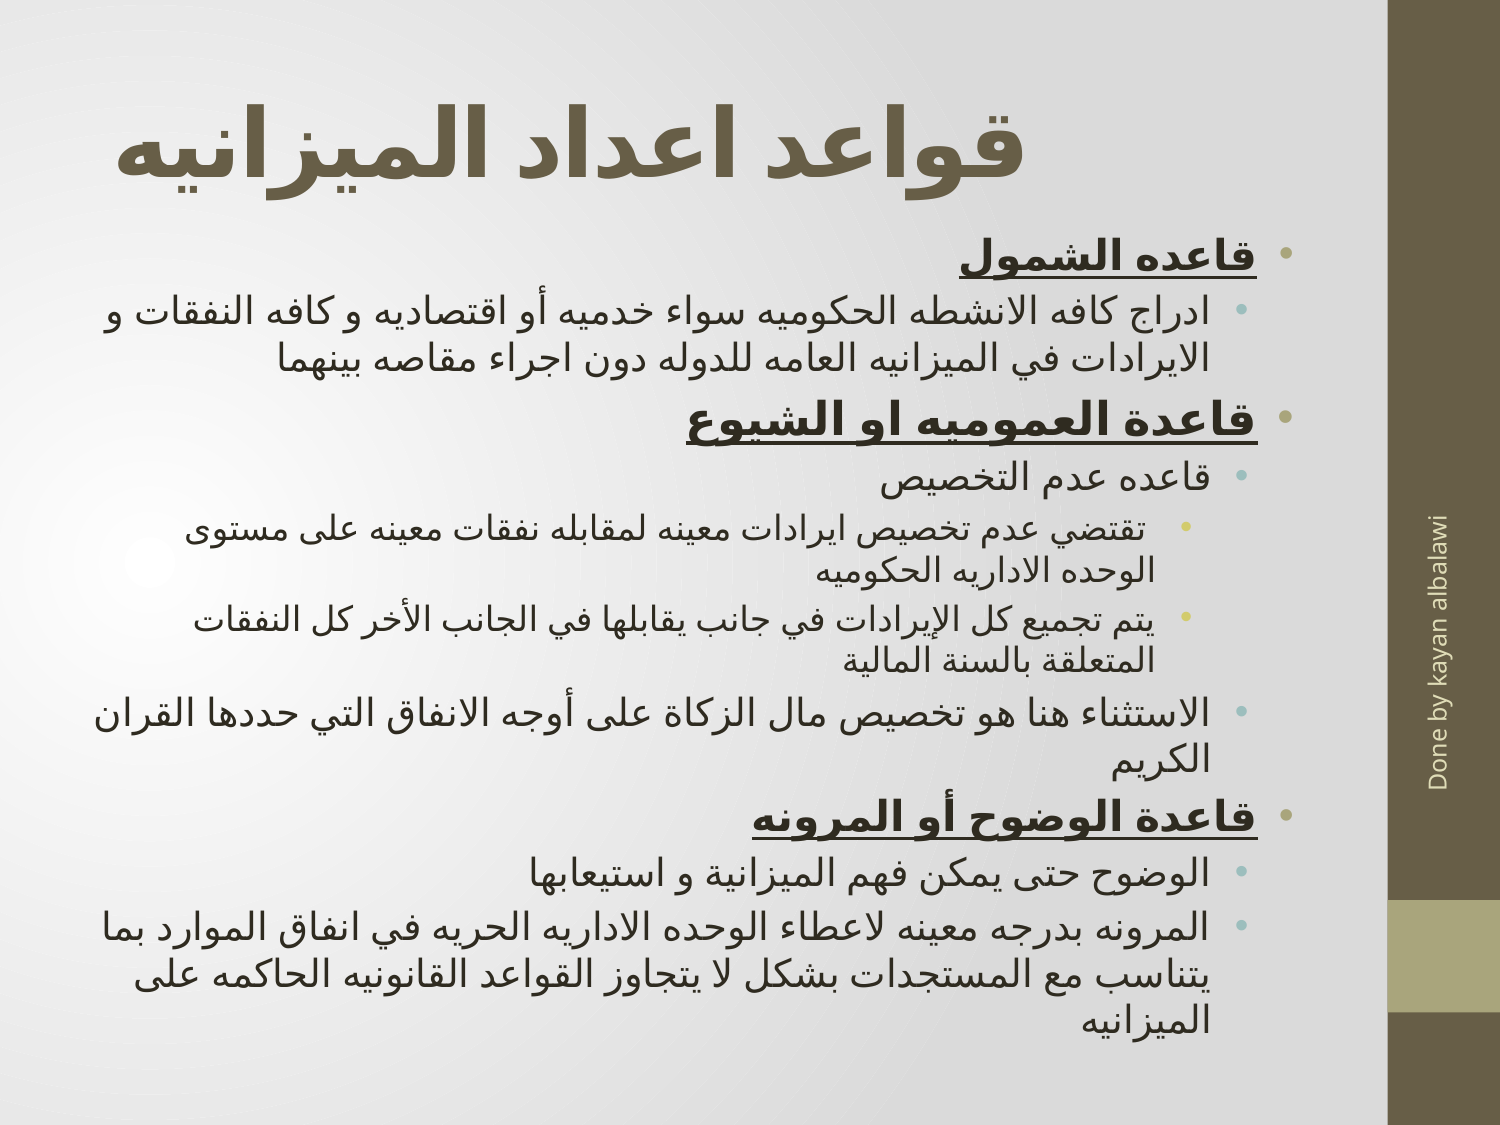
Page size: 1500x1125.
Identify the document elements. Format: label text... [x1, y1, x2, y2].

footer Done by kayan albalawi [1408, 500, 1469, 889]
list قاعده الشمول ادراج كافه الانشطه الحكوميه سواء خدميه أو اقتصاديه و كافه النفقات و الايرادات في الميزانيه العامه للدوله دون اجراء مقاصه بينهما قاعدة العموميه او الشيوع قاعده عدم التخصيص تقتضي عدم تخصيص ايرادات معينه لمقابله نفقات معينه على مستوى الوحده الاداريه الحكوميه يتم تجميع كل الإيرادات في جانب يقابلها في الجانب الأخر كل النفقات المتعلقة بالسنة المالية الاستثناء هنا هو تخصيص مال الزكاة على أوجه الانفاق التي حددها القران الكريم قاعدة الوضوح أو المرونه الوضوح حتى يمكن فهم الميزانية و استيعابها المرونه بدرجه معينه لاعطاء الوحده الاداريه الحريه في انفاق الموارد بما يتناسب مع المستجدات بشكل لا يتجاوز القواعد القانونيه الحاكمه على الميزانيه [75, 219, 1325, 1050]
title قواعد اعداد الميزانيه [75, 45, 1325, 219]
